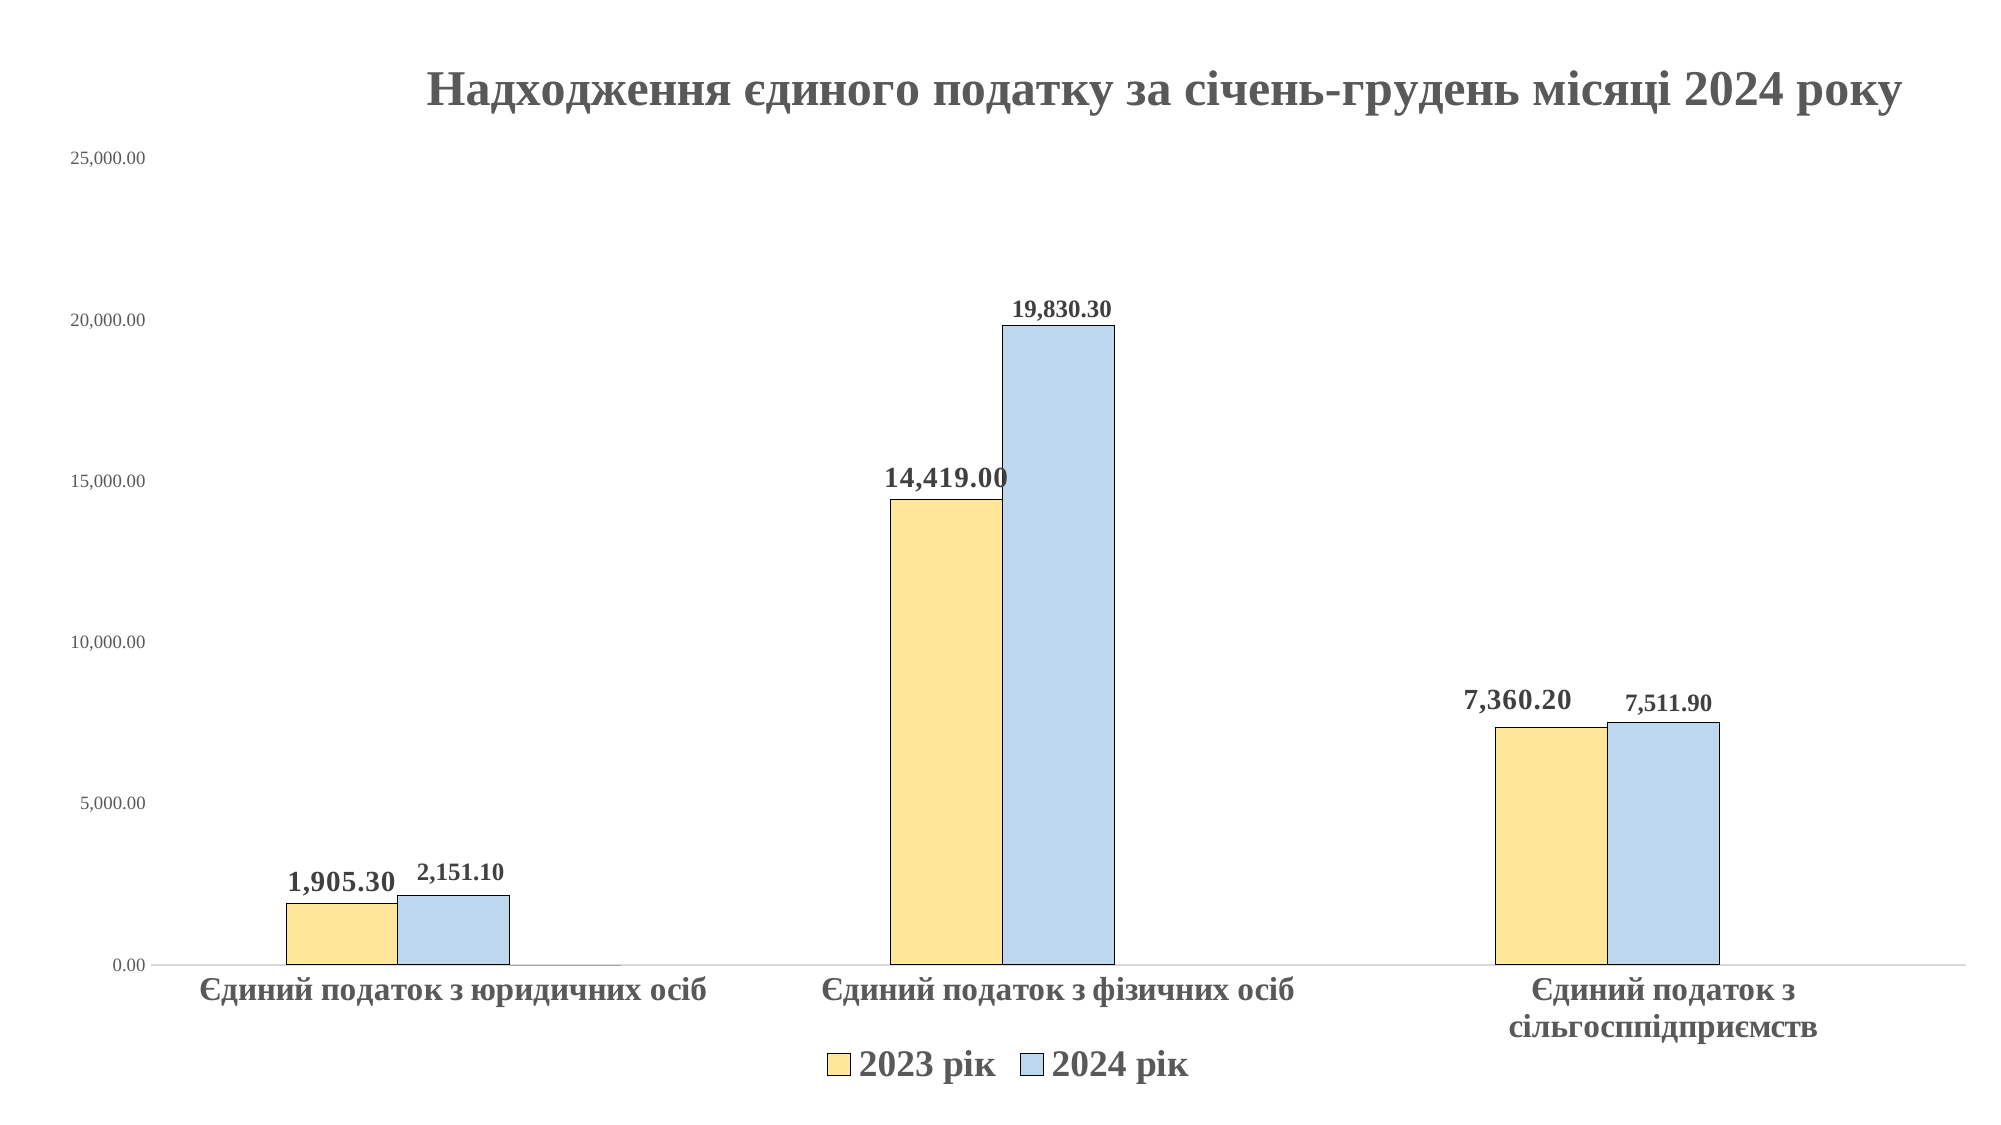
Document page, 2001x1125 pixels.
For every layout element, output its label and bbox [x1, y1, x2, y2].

chart [17, 32, 2000, 1093]
